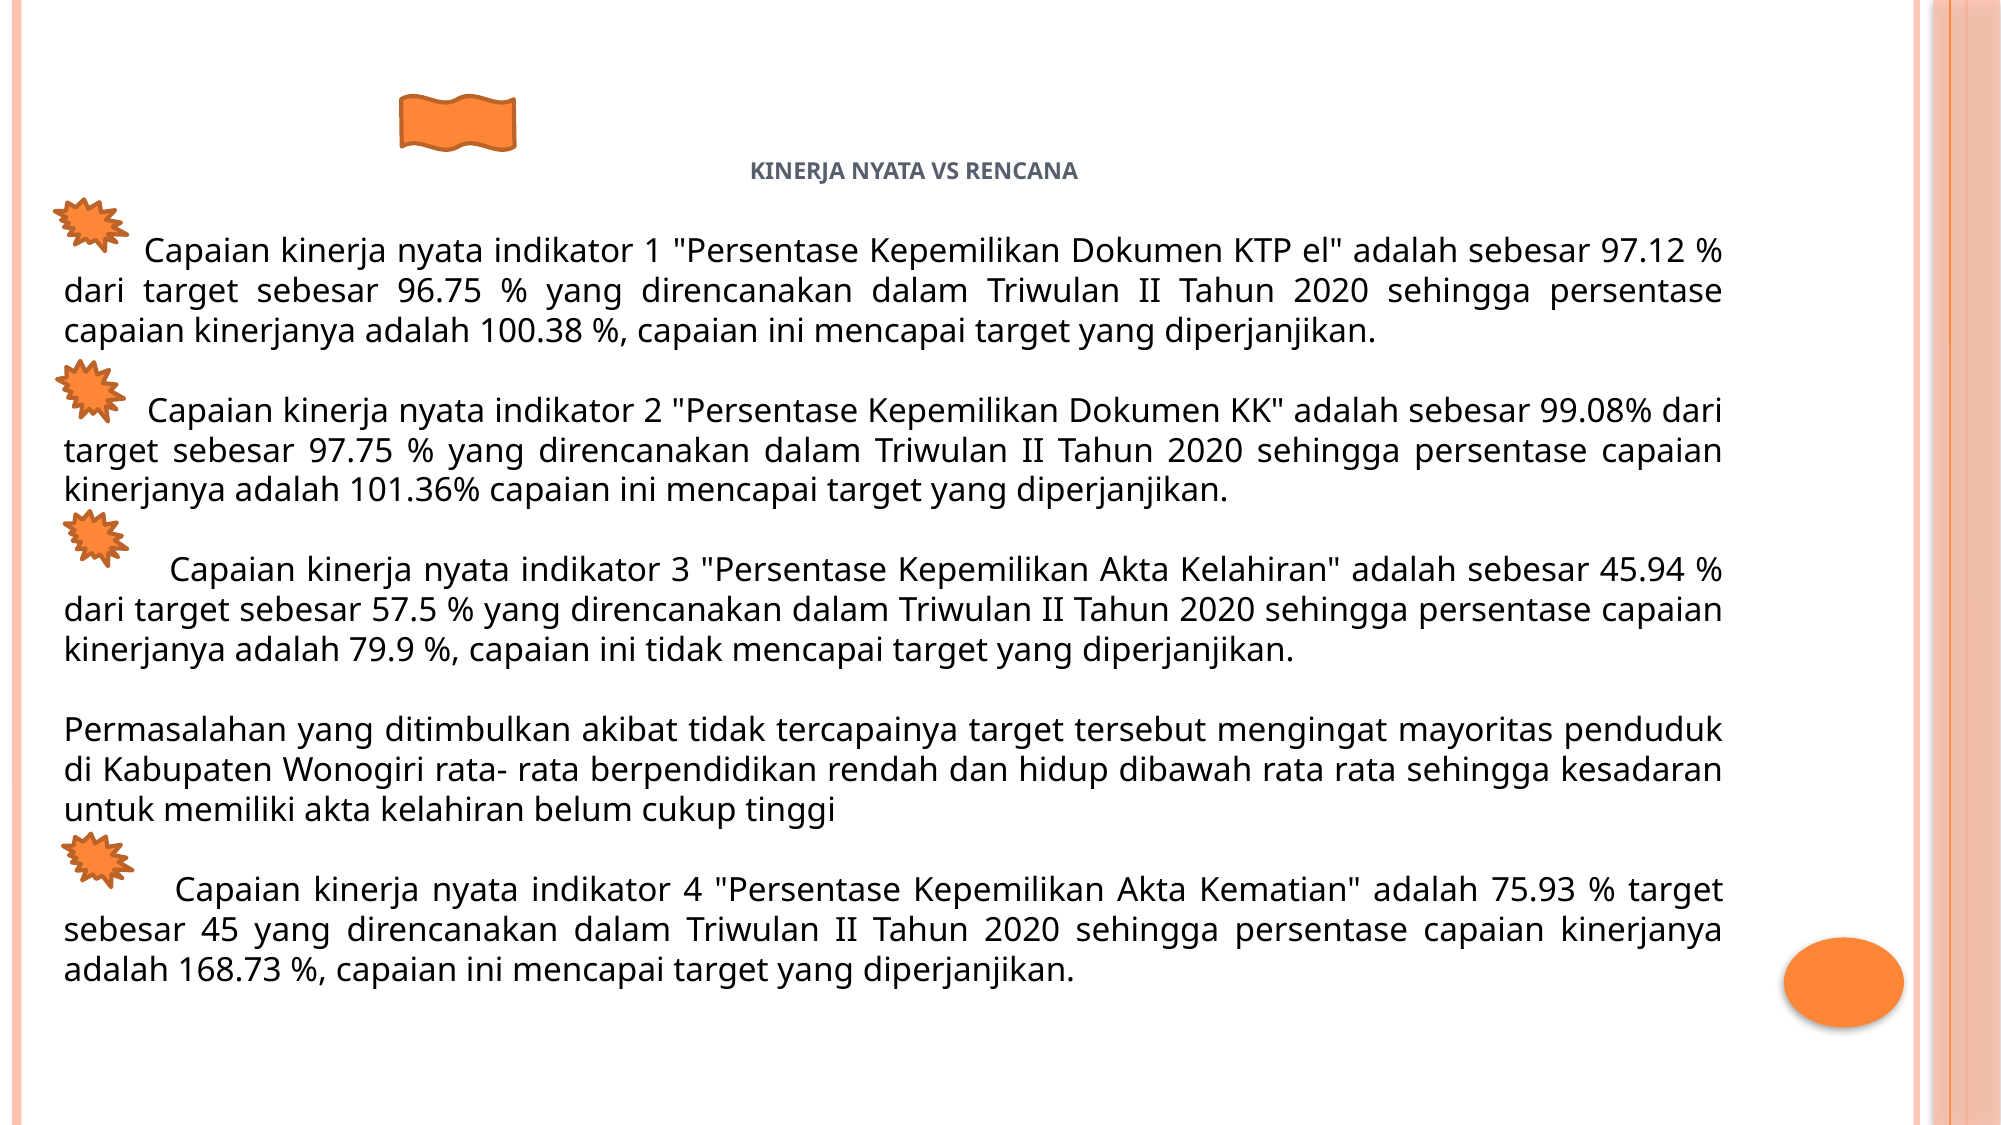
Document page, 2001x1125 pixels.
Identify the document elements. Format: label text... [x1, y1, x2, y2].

text_box [399, 93, 517, 152]
text_box Capaian kinerja nyata indikator 1 "Persentase Kepemilikan Dokumen KTP el" adalah sebesar 97.12 % dari target sebesar 96.75 % yang direncanakan dalam Triwulan II Tahun 2020 sehingga persentase capaian kinerjanya adalah 100.38 %, capaian ini mencapai target yang diperjanjikan. Capaian kinerja nyata indikator 2 "Persentase Kepemilikan Dokumen KK" adalah sebesar 99.08% dari target sebesar 97.75 % yang direncanakan dalam Triwulan II Tahun 2020 sehingga persentase capaian kinerjanya adalah 101.36% capaian ini mencapai target yang diperjanjikan. Capaian kinerja nyata indikator 3 "Persentase Kepemilikan Akta Kelahiran" adalah sebesar 45.94 % dari target sebesar 57.5 % yang direncanakan dalam Triwulan II Tahun 2020 sehingga persentase capaian kinerjanya adalah 79.9 %, capaian ini tidak mencapai target yang diperjanjikan. Permasalahan yang ditimbulkan akibat tidak tercapainya target tersebut mengingat mayoritas penduduk di Kabupaten Wonogiri rata- rata berpendidikan rendah dan hidup dibawah rata rata sehingga kesadaran untuk memiliki akta kelahiran belum cukup tinggi Capaian kinerja nyata indikator 4 "Persentase Kepemilikan Akta Kematian" adalah 75.93 % target sebesar 45 yang direncanakan dalam Triwulan II Tahun 2020 sehingga persentase capaian kinerjanya adalah 168.73 %, capaian ini mencapai target yang diperjanjikan. [48, 41, 1741, 1115]
text_box [62, 508, 130, 569]
title kinerja nyata vs rencana [76, 34, 1752, 220]
text_box [54, 358, 127, 424]
text_box [60, 831, 135, 890]
text_box [52, 197, 130, 254]
